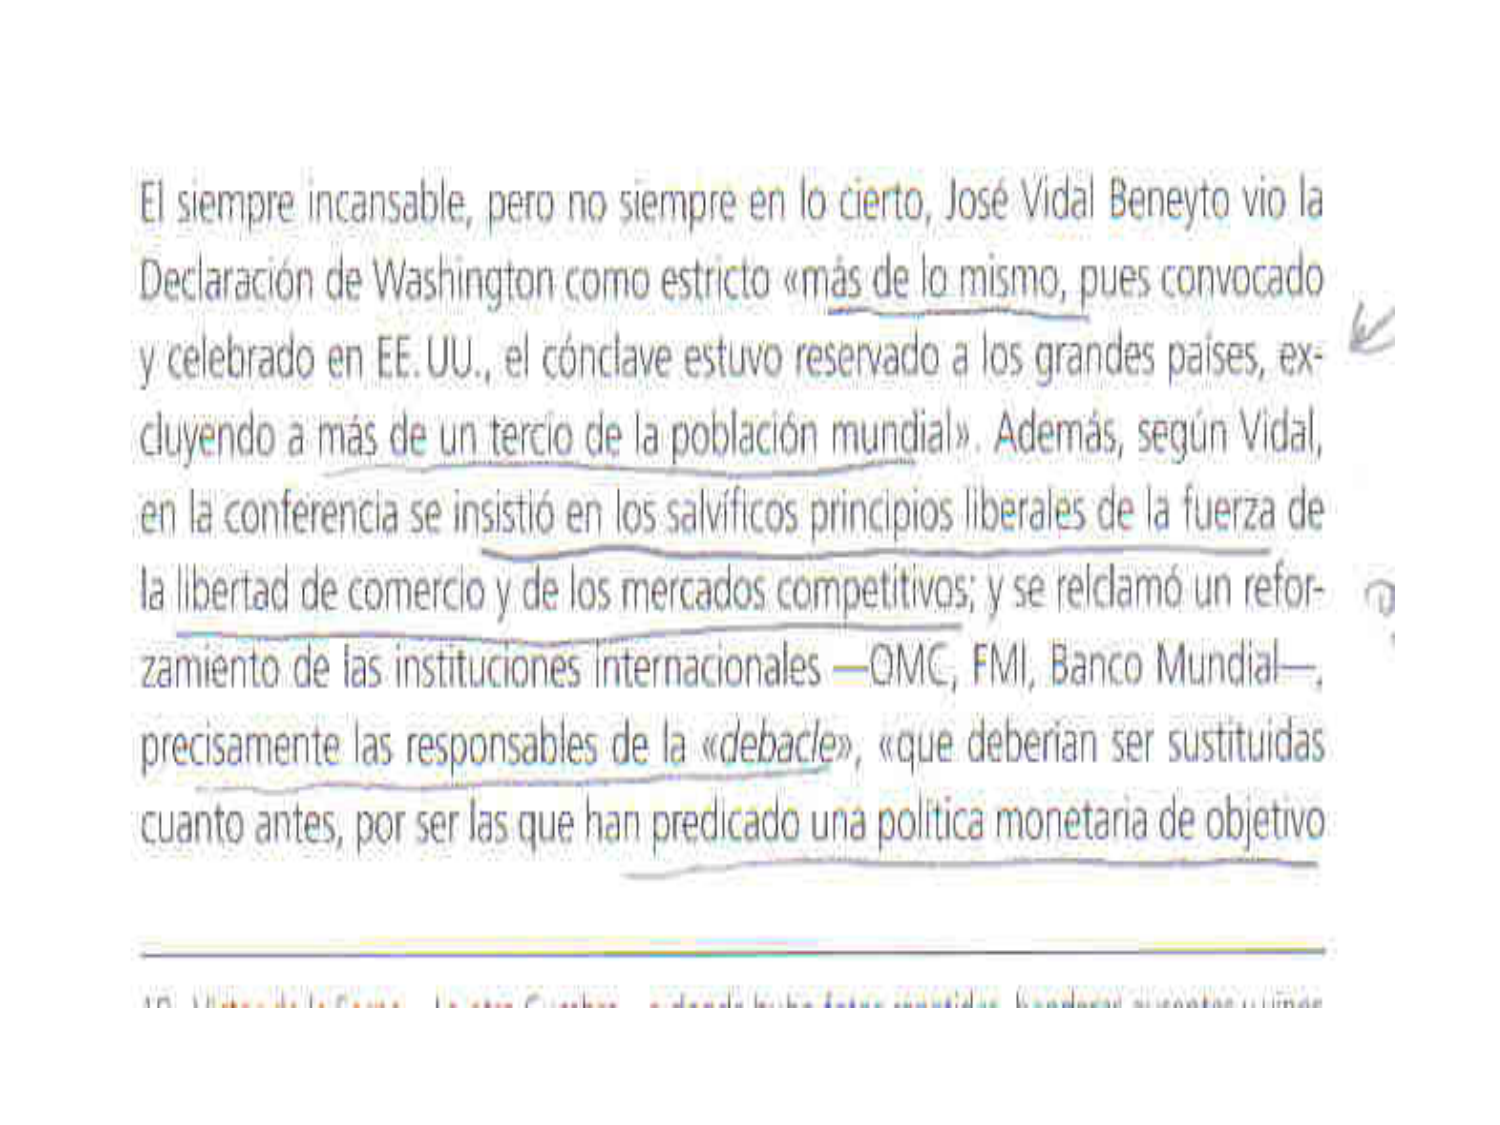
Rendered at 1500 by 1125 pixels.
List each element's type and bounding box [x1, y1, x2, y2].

picture [70, 93, 1395, 1008]
